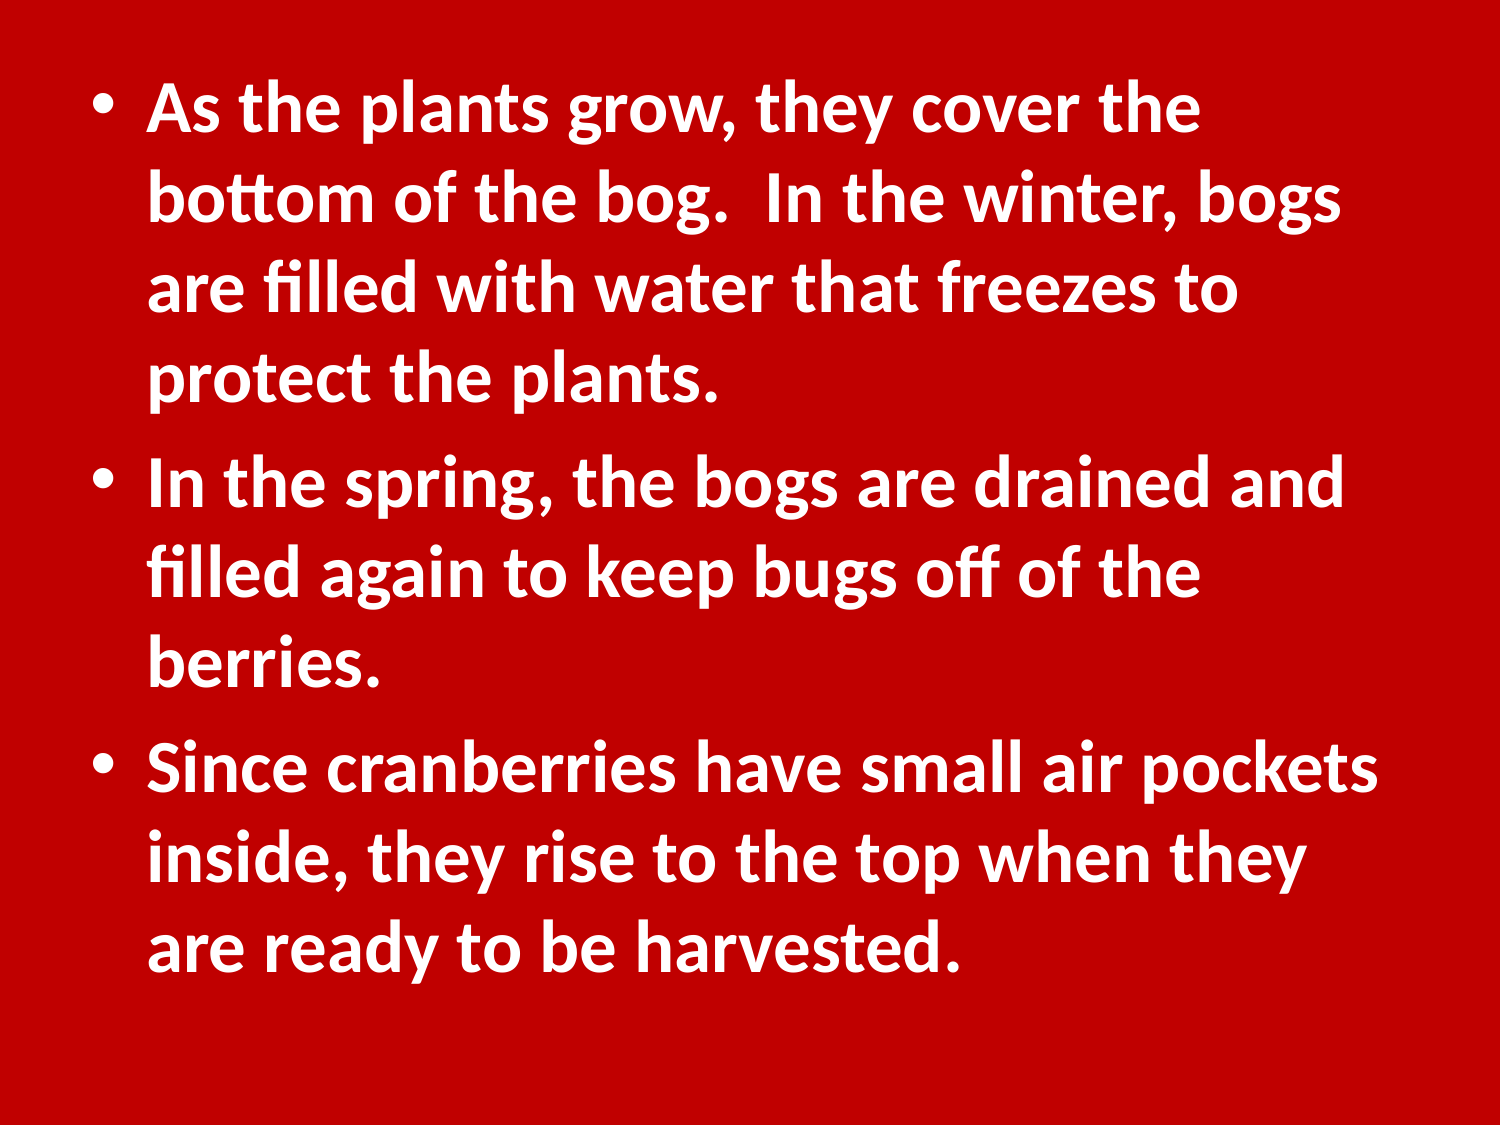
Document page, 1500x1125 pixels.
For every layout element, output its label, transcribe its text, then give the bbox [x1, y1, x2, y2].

list As the plants grow, they cover the bottom of the bog. In the winter, bogs are filled with water that freezes to protect the plants. In the spring, the bogs are drained and filled again to keep bugs off of the berries. Since cranberries have small air pockets inside, they rise to the top when they are ready to be harvested. [74, 49, 1426, 1076]
